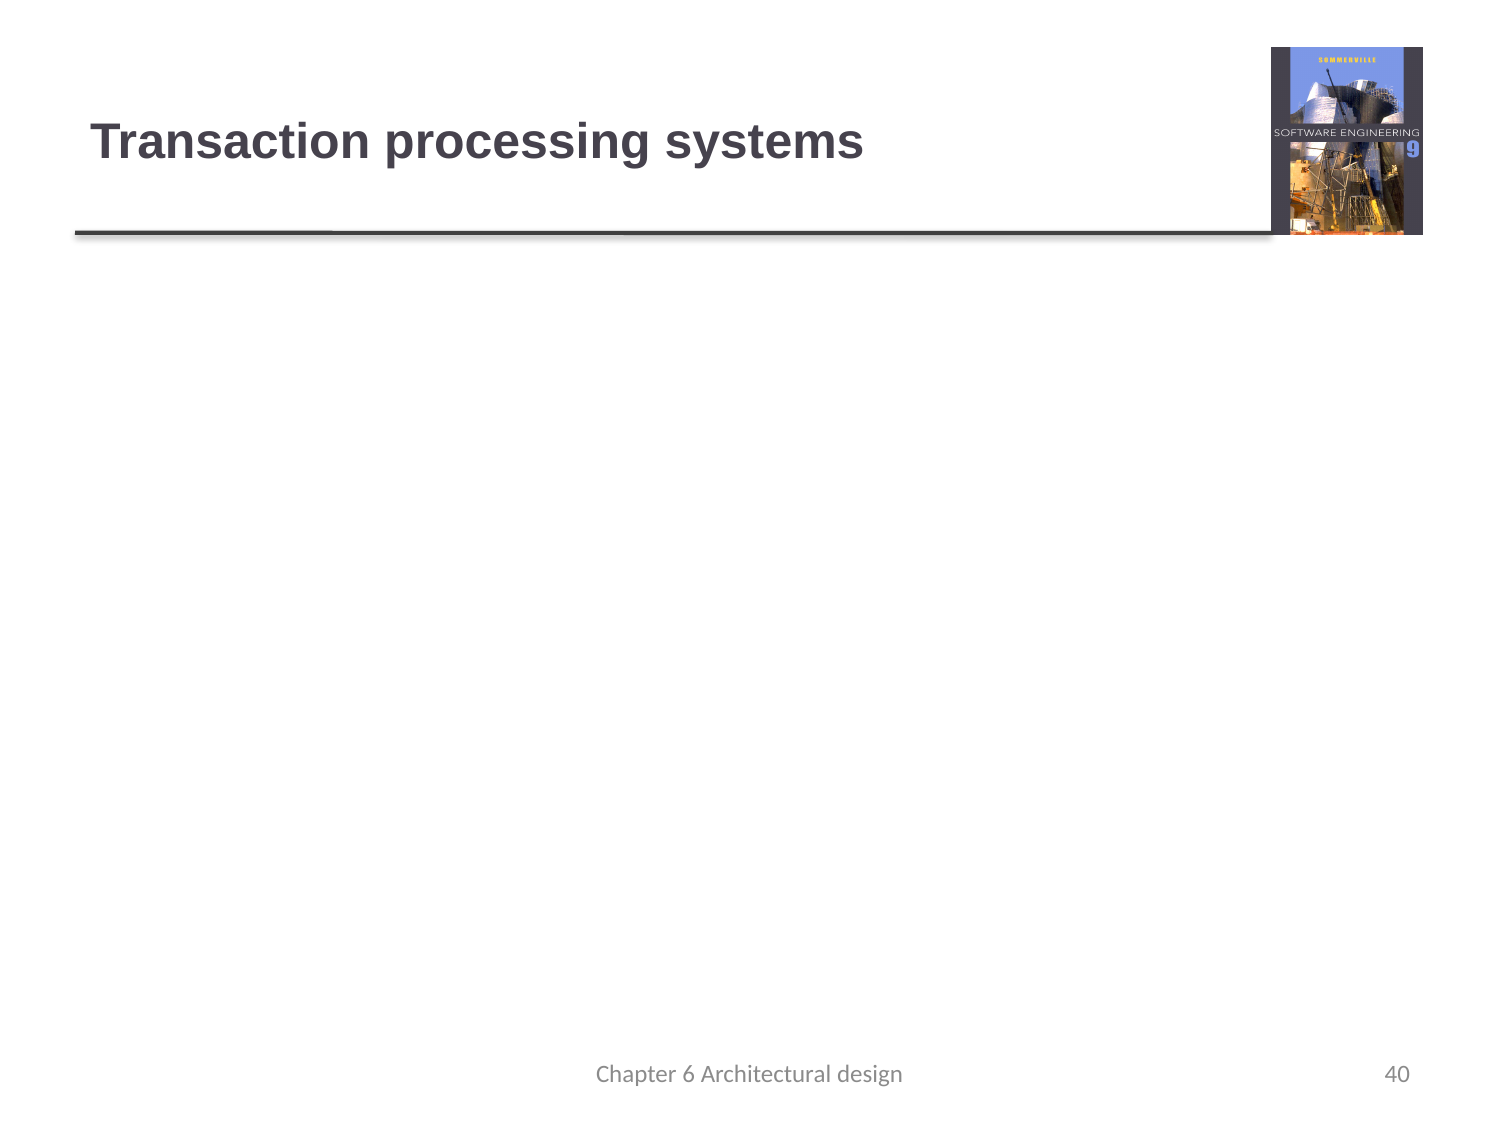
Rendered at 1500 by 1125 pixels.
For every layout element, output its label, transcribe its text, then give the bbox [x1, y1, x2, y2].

footer Chapter 6 Architectural design [512, 1042, 988, 1103]
title Transaction processing systems [74, 44, 1272, 233]
picture [1272, 47, 1423, 235]
slide_number 40 [1074, 1042, 1425, 1103]
